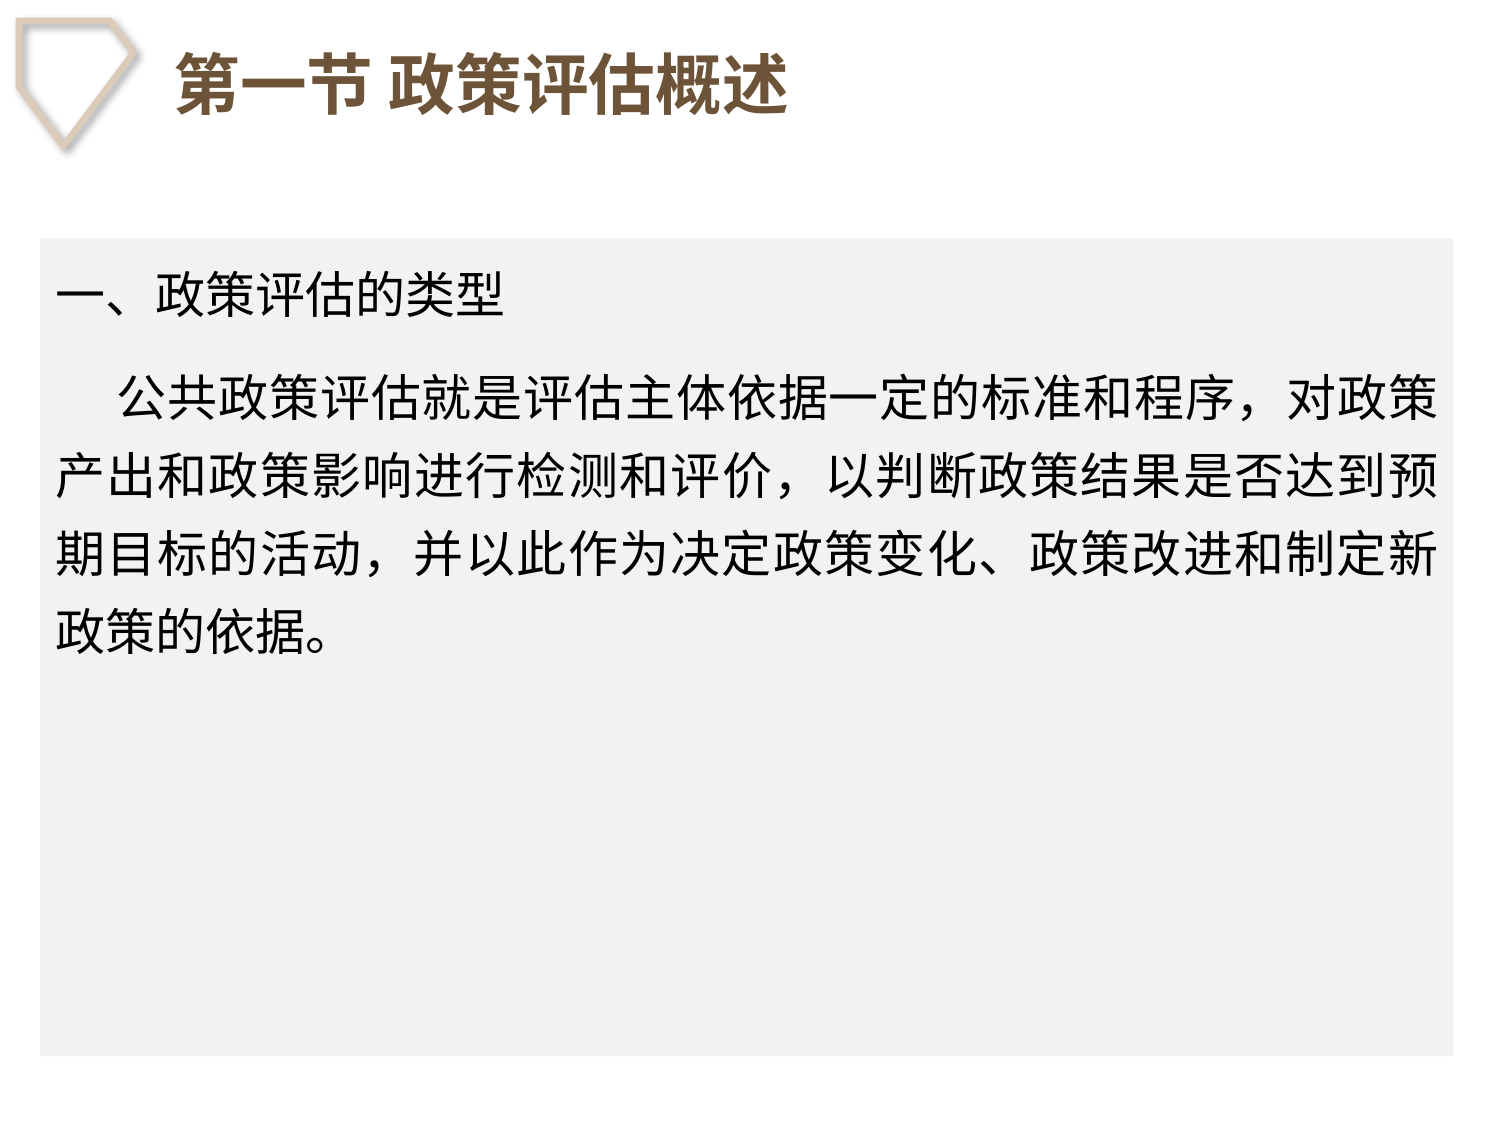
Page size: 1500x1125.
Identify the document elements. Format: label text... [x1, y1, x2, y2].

list 一、政策评估的类型 公共政策评估就是评估主体依据一定的标准和程序，对政策产出和政策影响进行检测和评价，以判断政策结果是否达到预期目标的活动，并以此作为决定政策变化、政策改进和制定新政策的依据。 [40, 238, 1454, 1057]
title 第一节 政策评估概述 [158, 18, 1456, 159]
